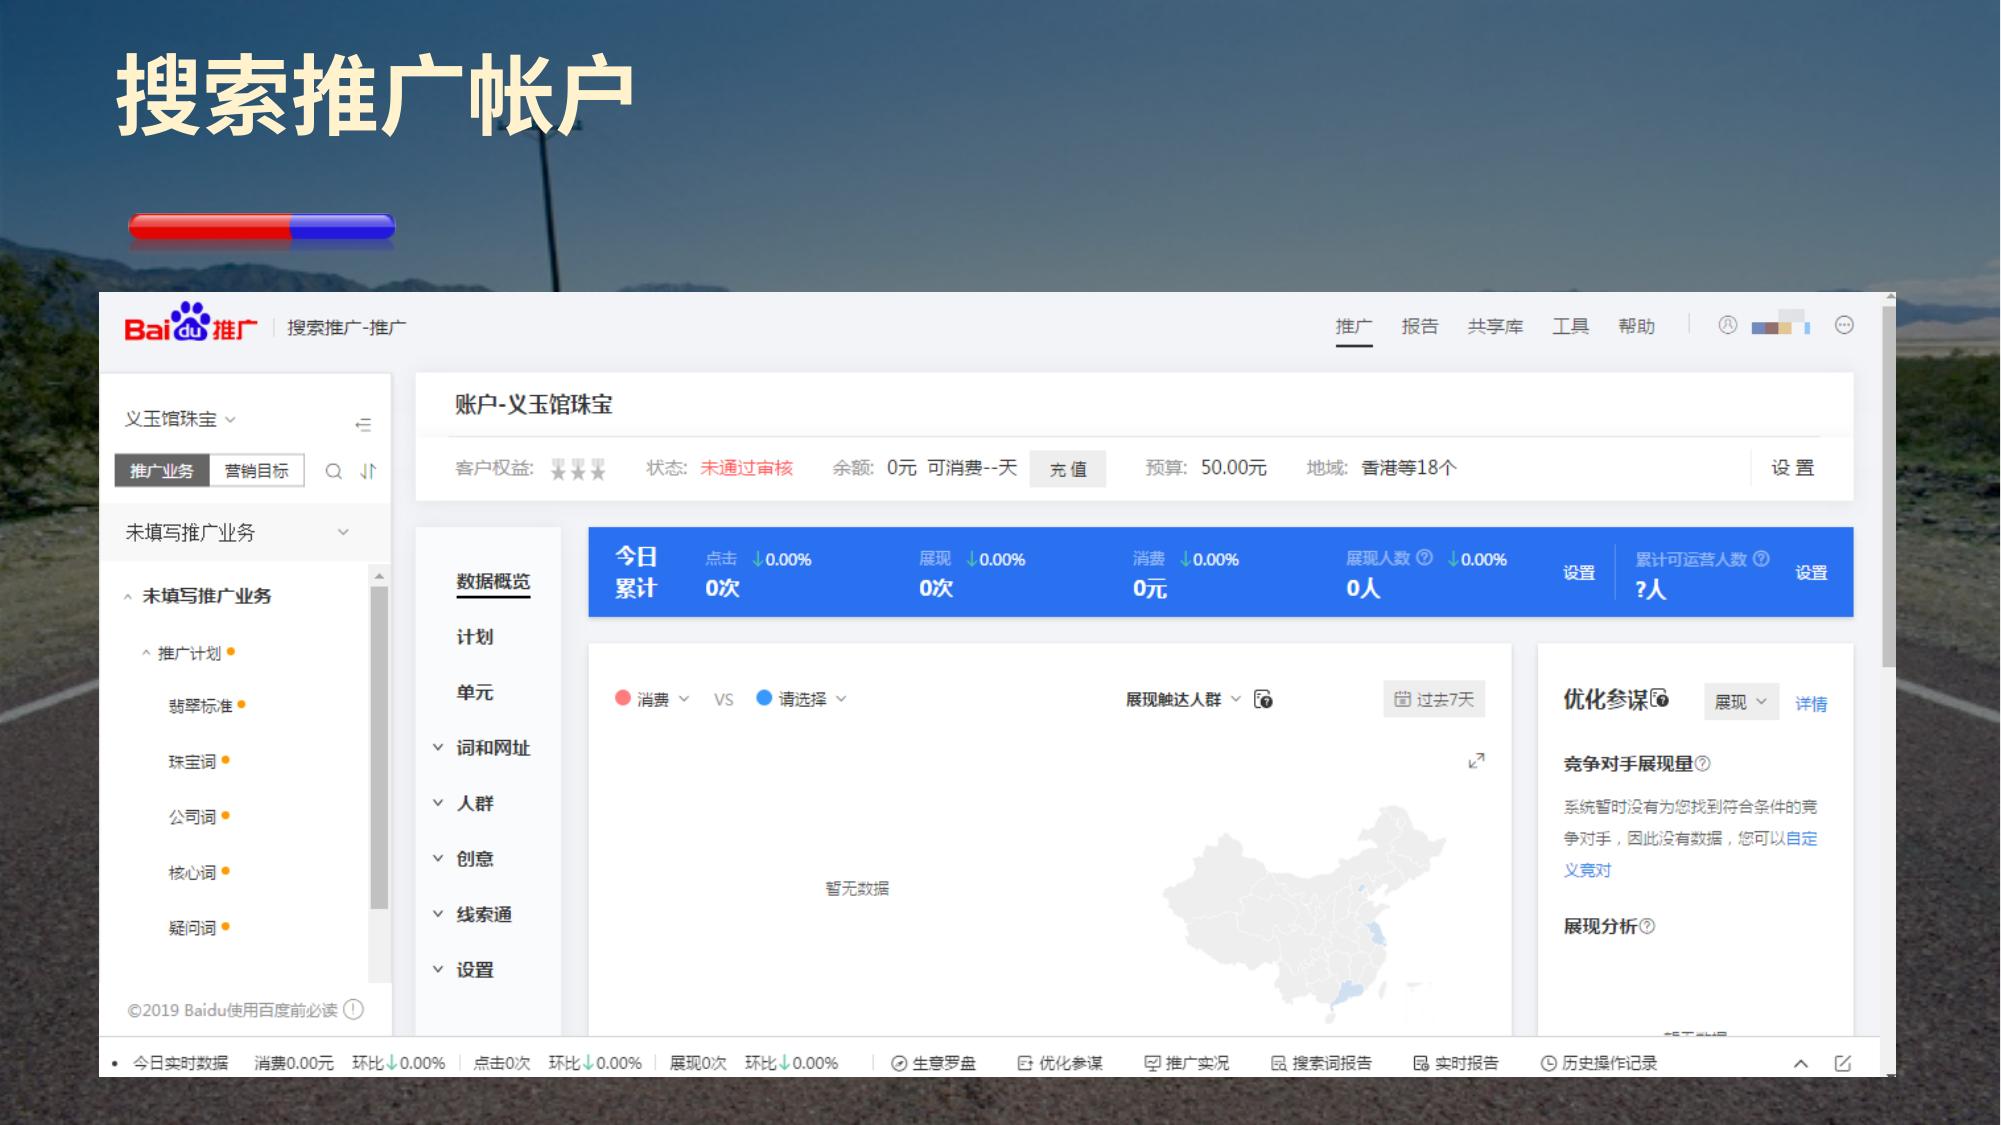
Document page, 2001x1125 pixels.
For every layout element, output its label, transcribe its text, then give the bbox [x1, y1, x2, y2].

title 搜索推广帐户 [99, 45, 1521, 203]
picture [0, 0, 2001, 1125]
